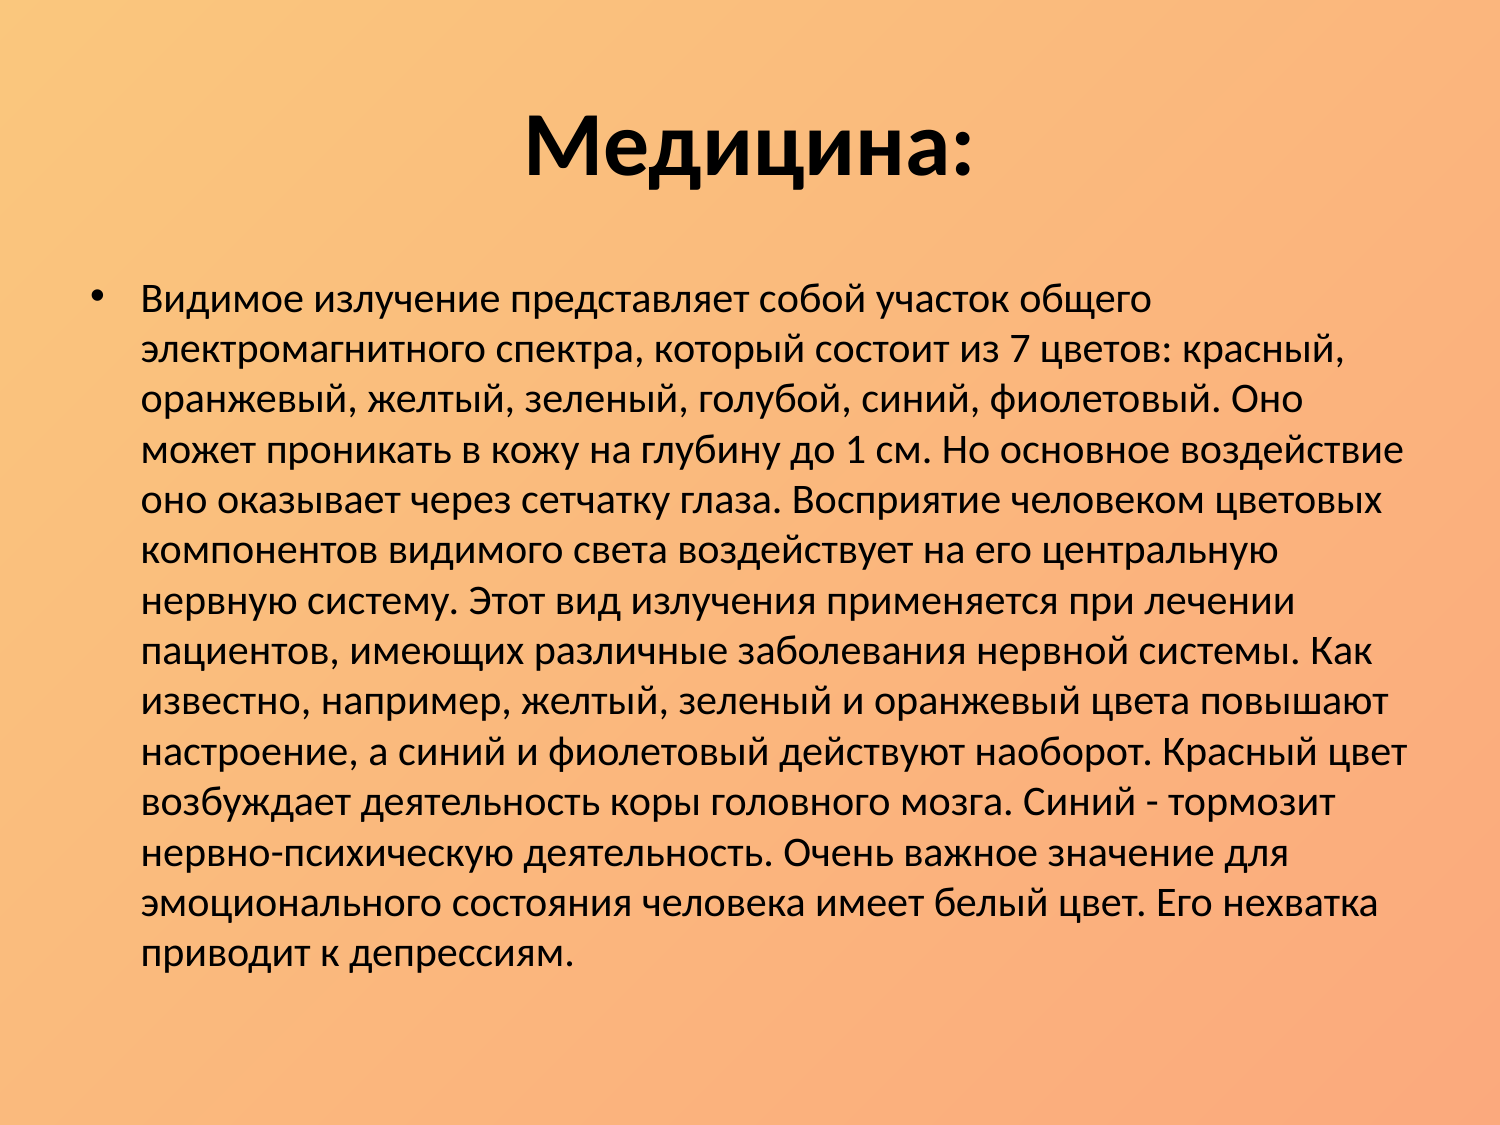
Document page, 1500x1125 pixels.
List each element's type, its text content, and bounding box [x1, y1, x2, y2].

title Медицина: [75, 45, 1425, 233]
list Видимое излучение представляет собой участок общего электромагнитного спектра, который состоит из 7 цветов: красный, оранжевый, желтый, зеленый, голубой, синий, фиолетовый. Оно может проникать в кожу на глубину до 1 см. Но основное воздействие оно оказывает через сетчатку глаза. Восприятие человеком цветовых компонентов видимого света воздействует на его центральную нервную систему. Этот вид излучения применяется при лечении пациентов, имеющих различные заболевания нервной системы. Как известно, например, желтый, зеленый и оранжевый цвета повышают настроение, а синий и фиолетовый действуют наоборот. Красный цвет возбуждает деятельность коры головного мозга. Синий - тормозит нервно-психическую деятельность. Очень важное значение для эмоционального состояния человека имеет белый цвет. Его нехватка приводит к депрессиям. [75, 262, 1425, 1005]
